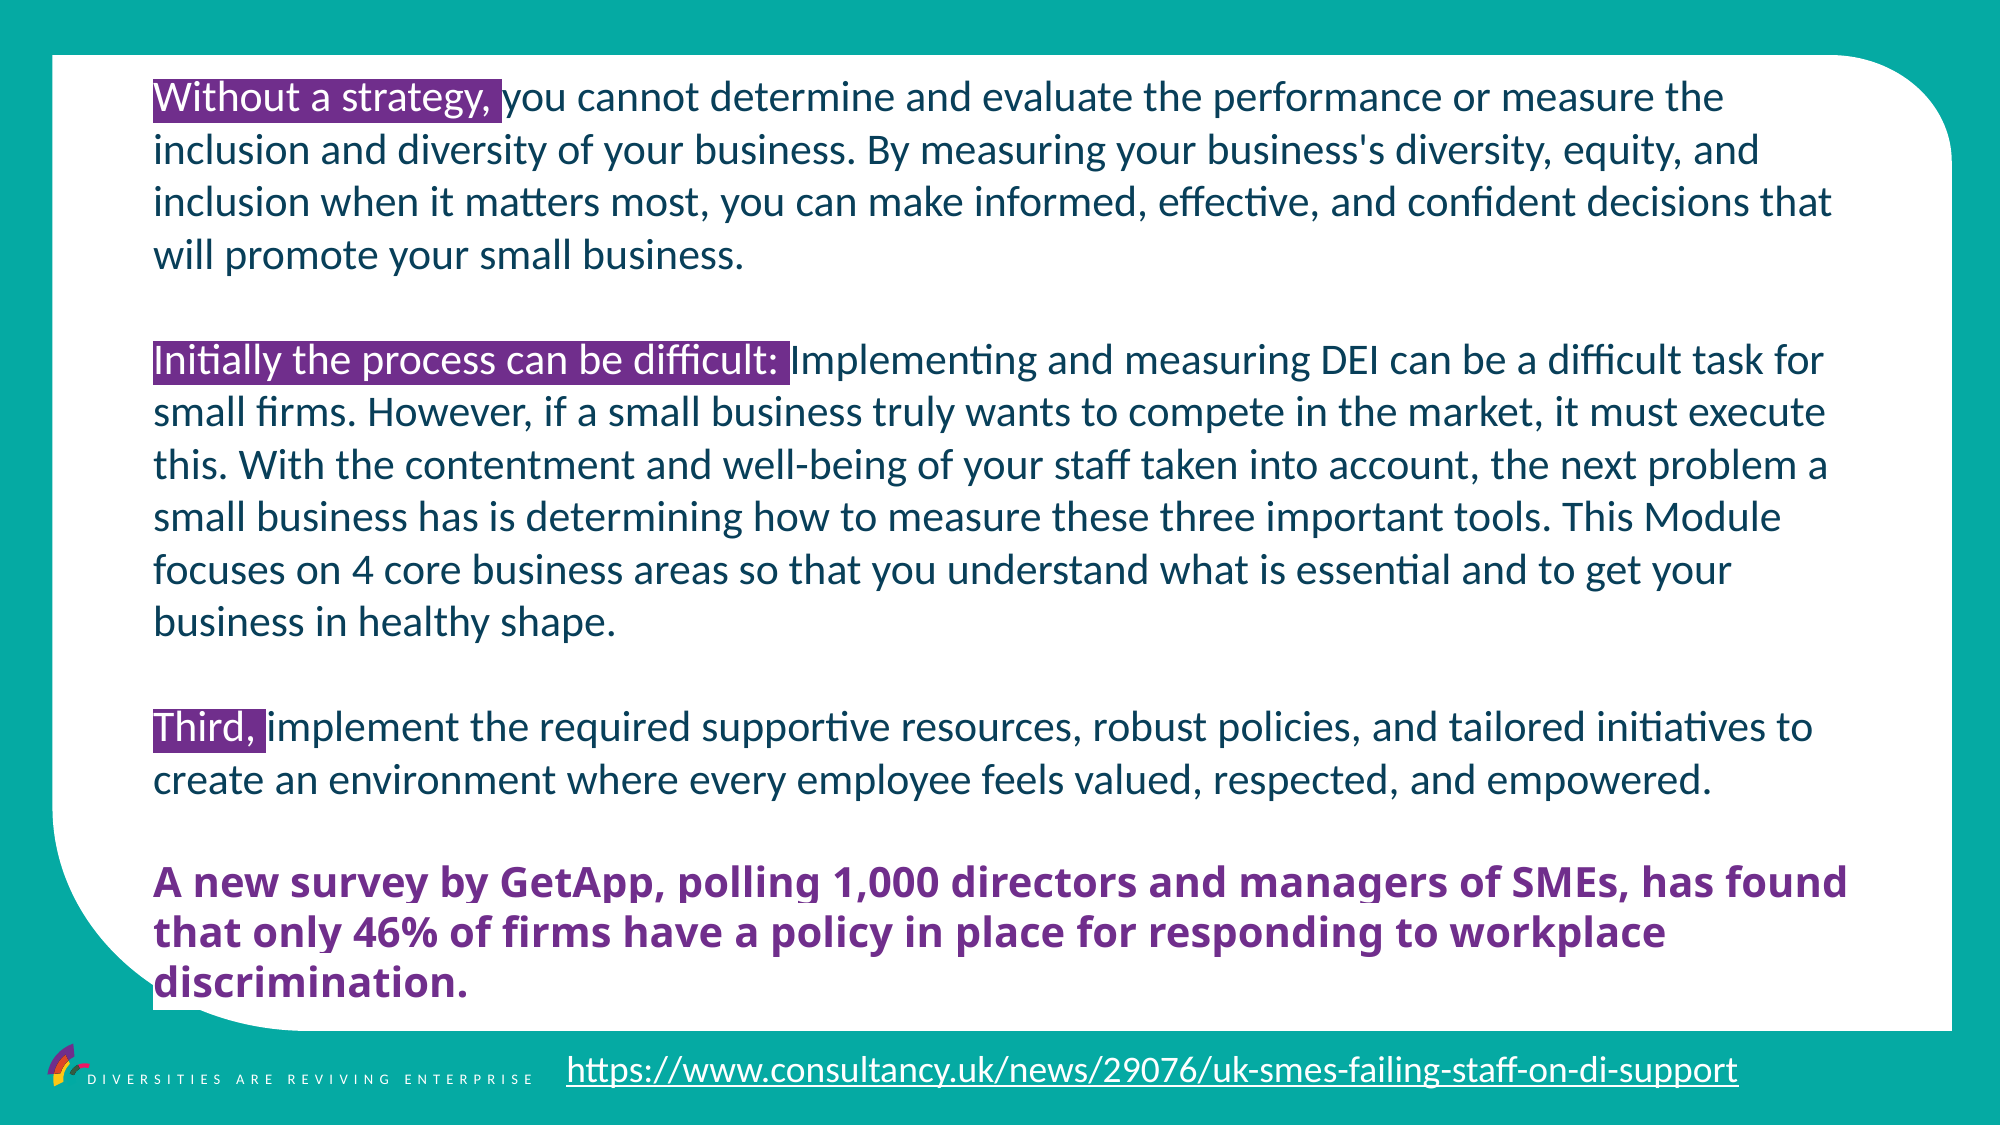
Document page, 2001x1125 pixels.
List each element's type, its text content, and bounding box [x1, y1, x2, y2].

text_box https://www.consultancy.uk/news/29076/uk-smes-failing-staff-on-di-support [551, 1037, 1902, 1098]
text_box Without a strategy, you cannot determine and evaluate the performance or measure the inclusion and diversity of your business. By measuring your business's diversity, equity, and inclusion when it matters most, you can make informed, effective, and confident decisions that will promote your small business. Initially the process can be difficult: Implementing and measuring DEI can be a difficult task for small firms. However, if a small business truly wants to compete in the market, it must execute this. With the contentment and well-being of your staff taken into account, the next problem a small business has is determining how to measure these three important tools. This Module focuses on 4 core business areas so that you understand what is essential and to get your business in healthy shape. Third, implement the required supportive resources, robust policies, and tailored initiatives to create an environment where every employee feels valued, respected, and empowered. A new survey by GetApp, polling 1,000 directors and managers of SMEs, has found that only 46% of firms have a policy in place for responding to workplace discrimination. [138, 60, 1902, 1066]
